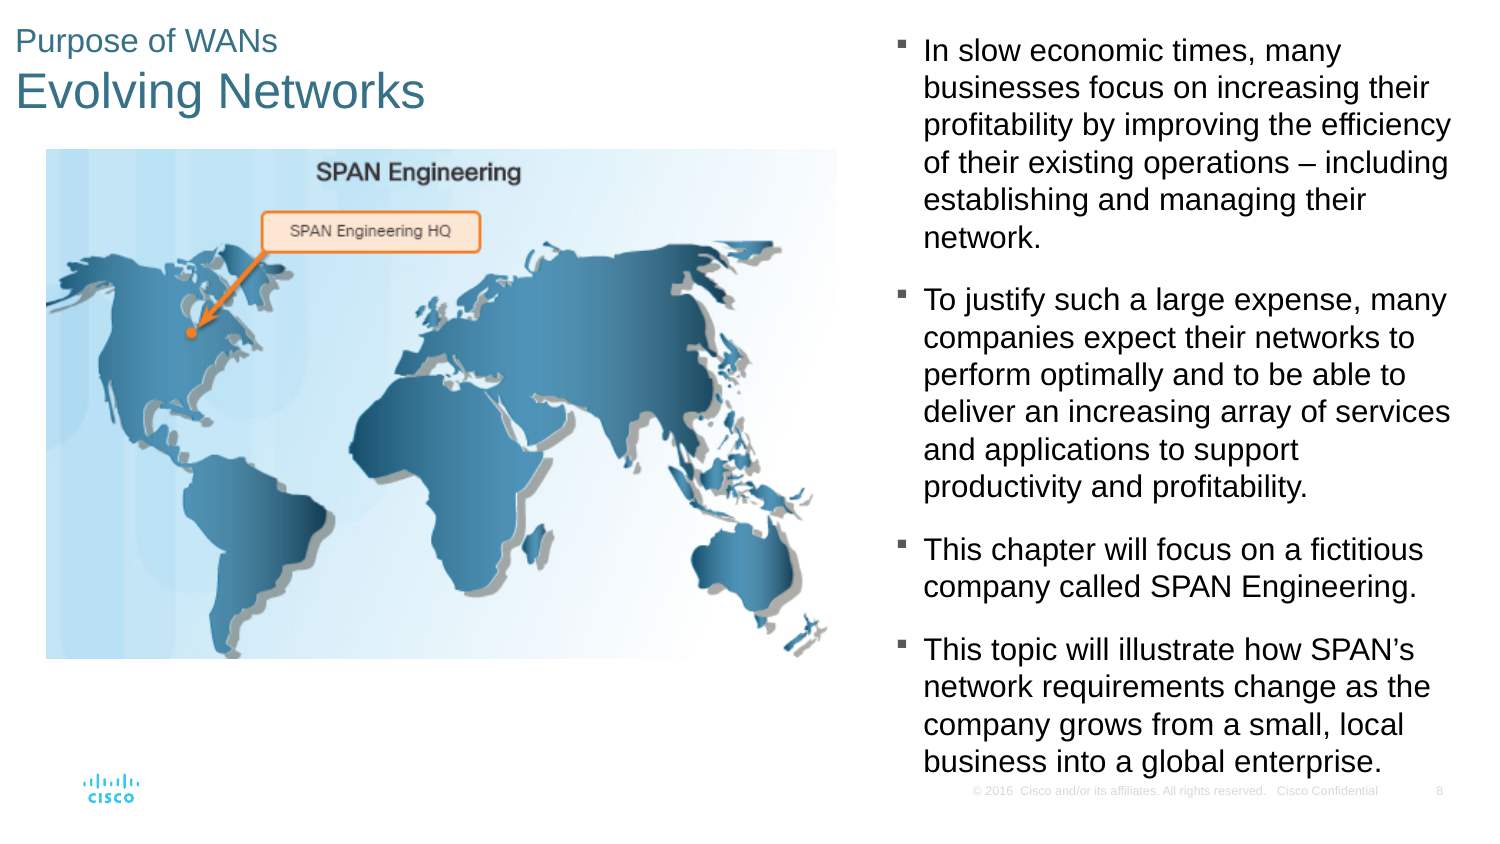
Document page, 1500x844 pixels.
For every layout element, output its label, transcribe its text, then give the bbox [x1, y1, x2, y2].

title Purpose of WANs Evolving Networks [0, 6, 847, 131]
picture [45, 149, 838, 659]
list In slow economic times, many businesses focus on increasing their profitability by improving the efficiency of their existing operations – including establishing and managing their network. To justify such a large expense, many companies expect their networks to perform optimally and to be able to deliver an increasing array of services and applications to support productivity and profitability. This chapter will focus on a fictitious company called SPAN Engineering. This topic will illustrate how SPAN’s network requirements change as the company grows from a small, local business into a global enterprise. [880, 22, 1492, 777]
